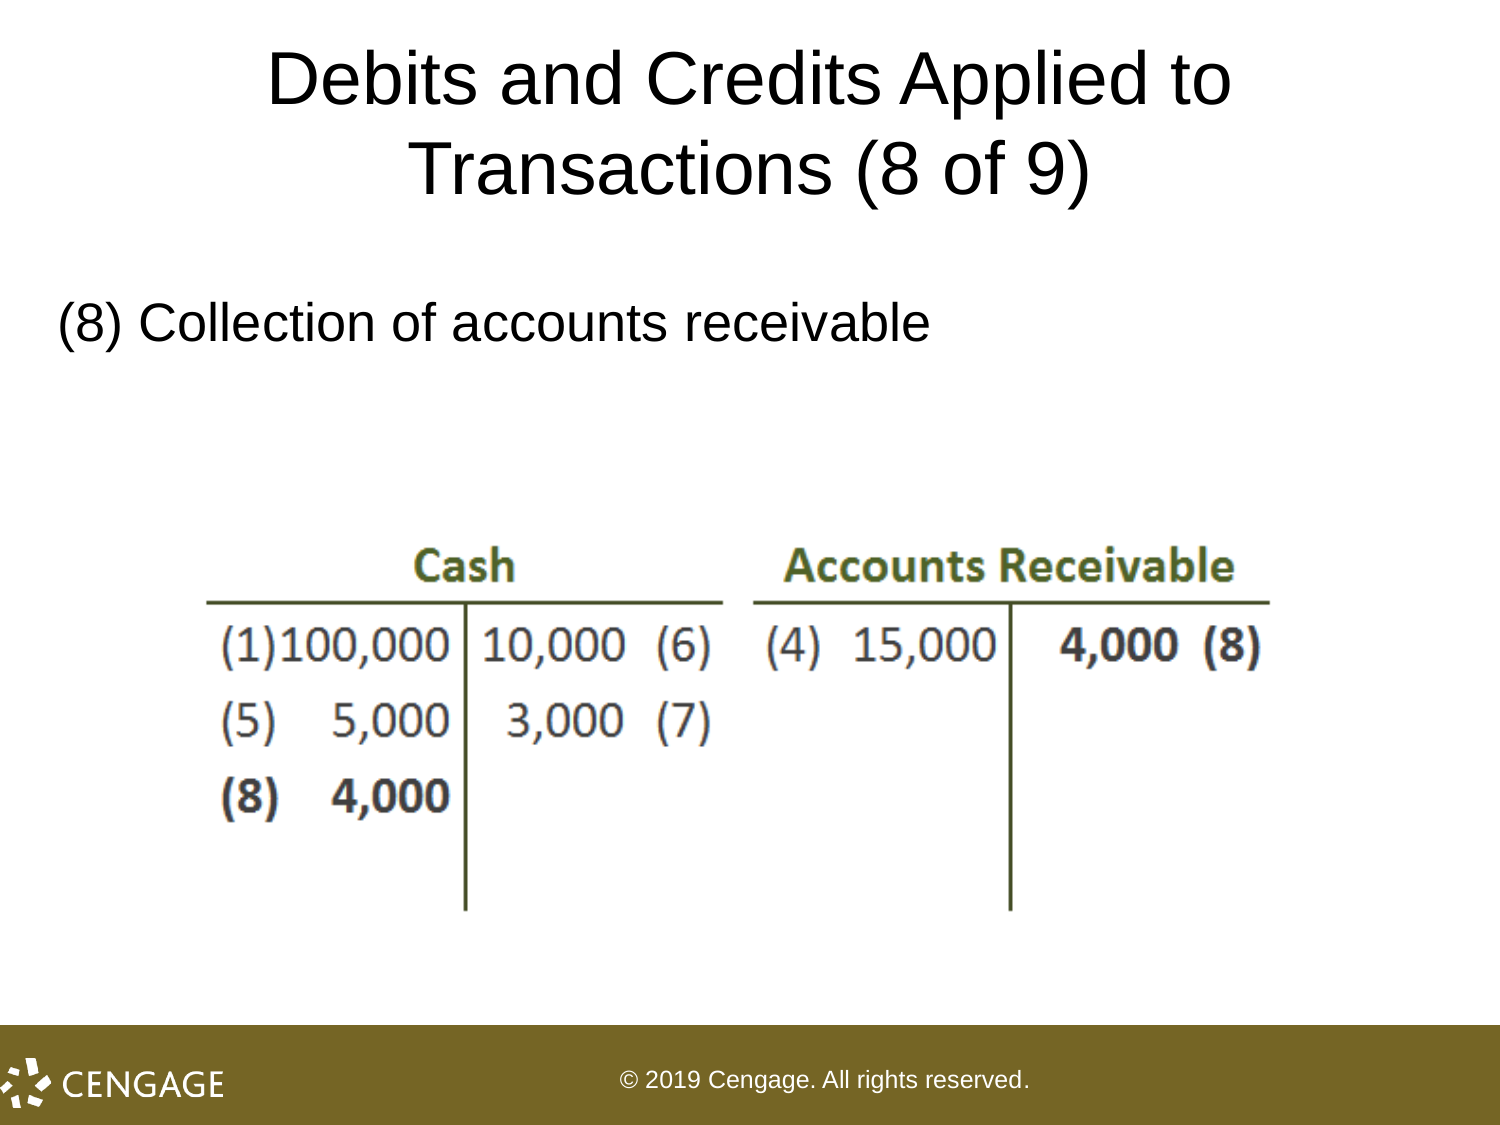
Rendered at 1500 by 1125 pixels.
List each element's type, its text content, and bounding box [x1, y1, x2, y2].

picture [185, 519, 1327, 937]
list (8) Collection of accounts receivable [42, 272, 1452, 379]
picture [0, 1058, 223, 1108]
title Debits and Credits Applied to Transactions (8 of 9) [91, 36, 1410, 202]
